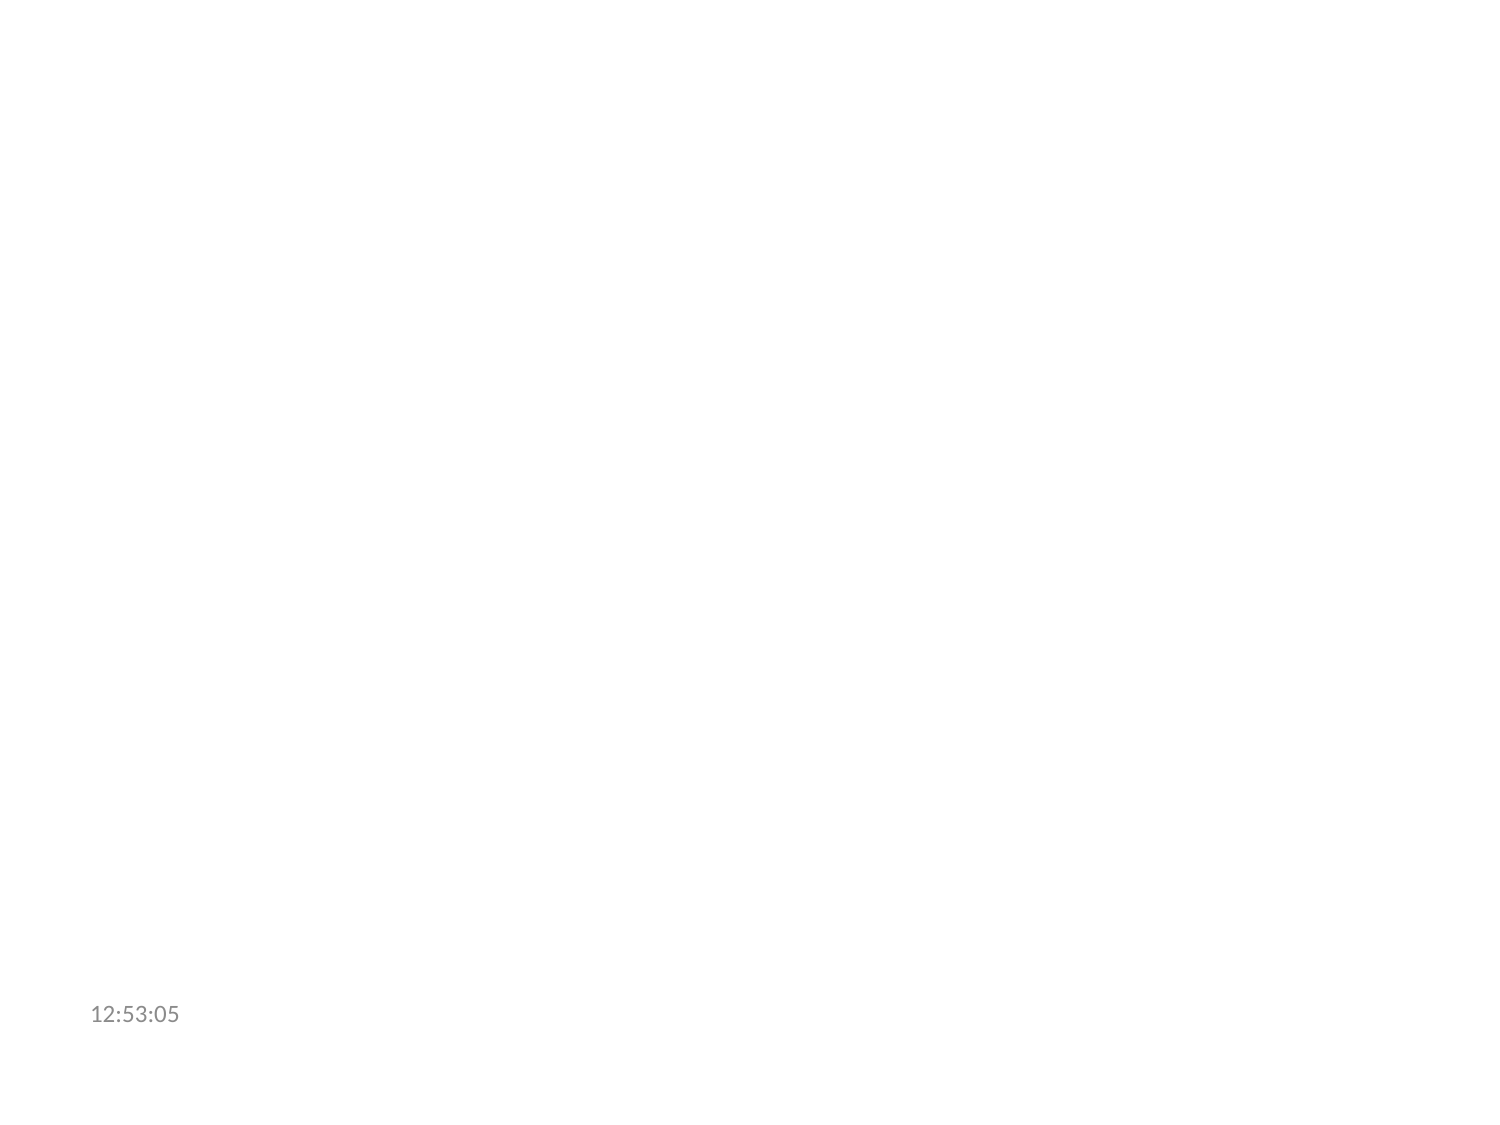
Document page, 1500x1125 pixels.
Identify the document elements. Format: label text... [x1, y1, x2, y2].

text_box 15:35:09 [75, 982, 425, 1043]
